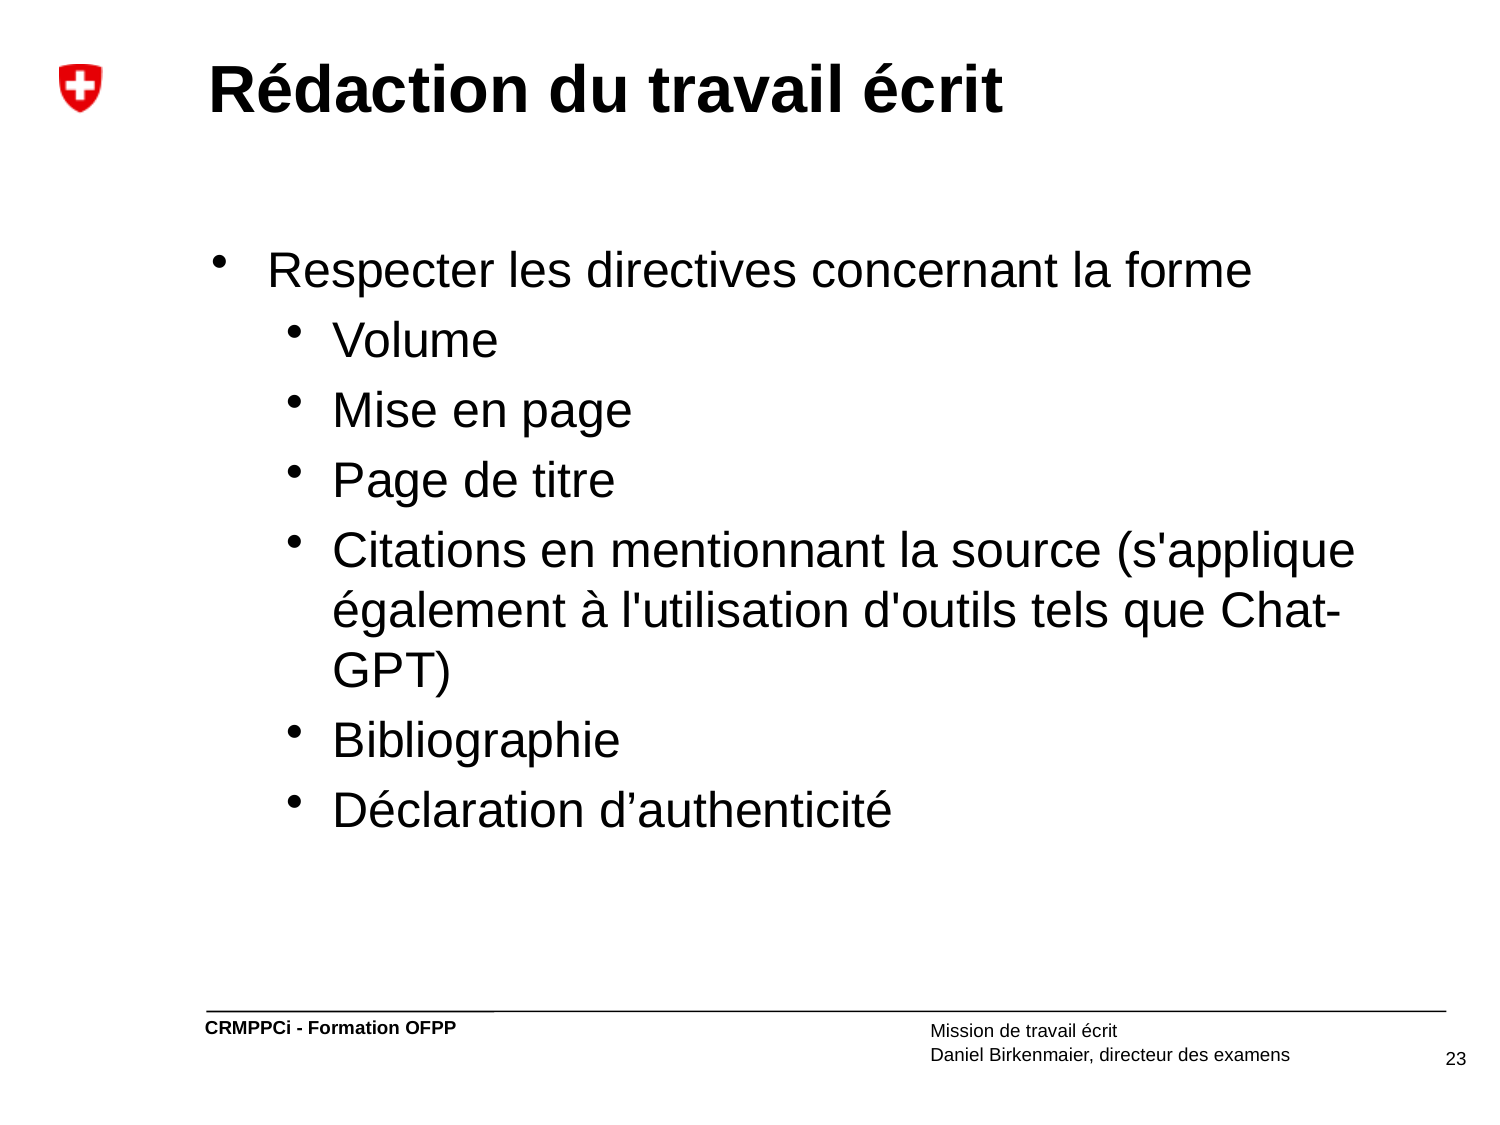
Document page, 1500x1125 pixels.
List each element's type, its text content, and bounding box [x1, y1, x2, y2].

slide_number Mission de travail écrit [915, 1011, 1447, 1048]
title Rédaction du travail écrit [207, 45, 1433, 209]
footer Daniel Birkenmaier, directeur des examens [915, 1048, 1447, 1071]
picture [59, 64, 103, 114]
list Respecter les directives concernant la forme Volume Mise en page Page de titre Citations en mentionnant la source (s'applique également à l'utilisation d'outils tels que Chat-GPT) Bibliographie Déclaration d’authenticité [210, 237, 1438, 1012]
